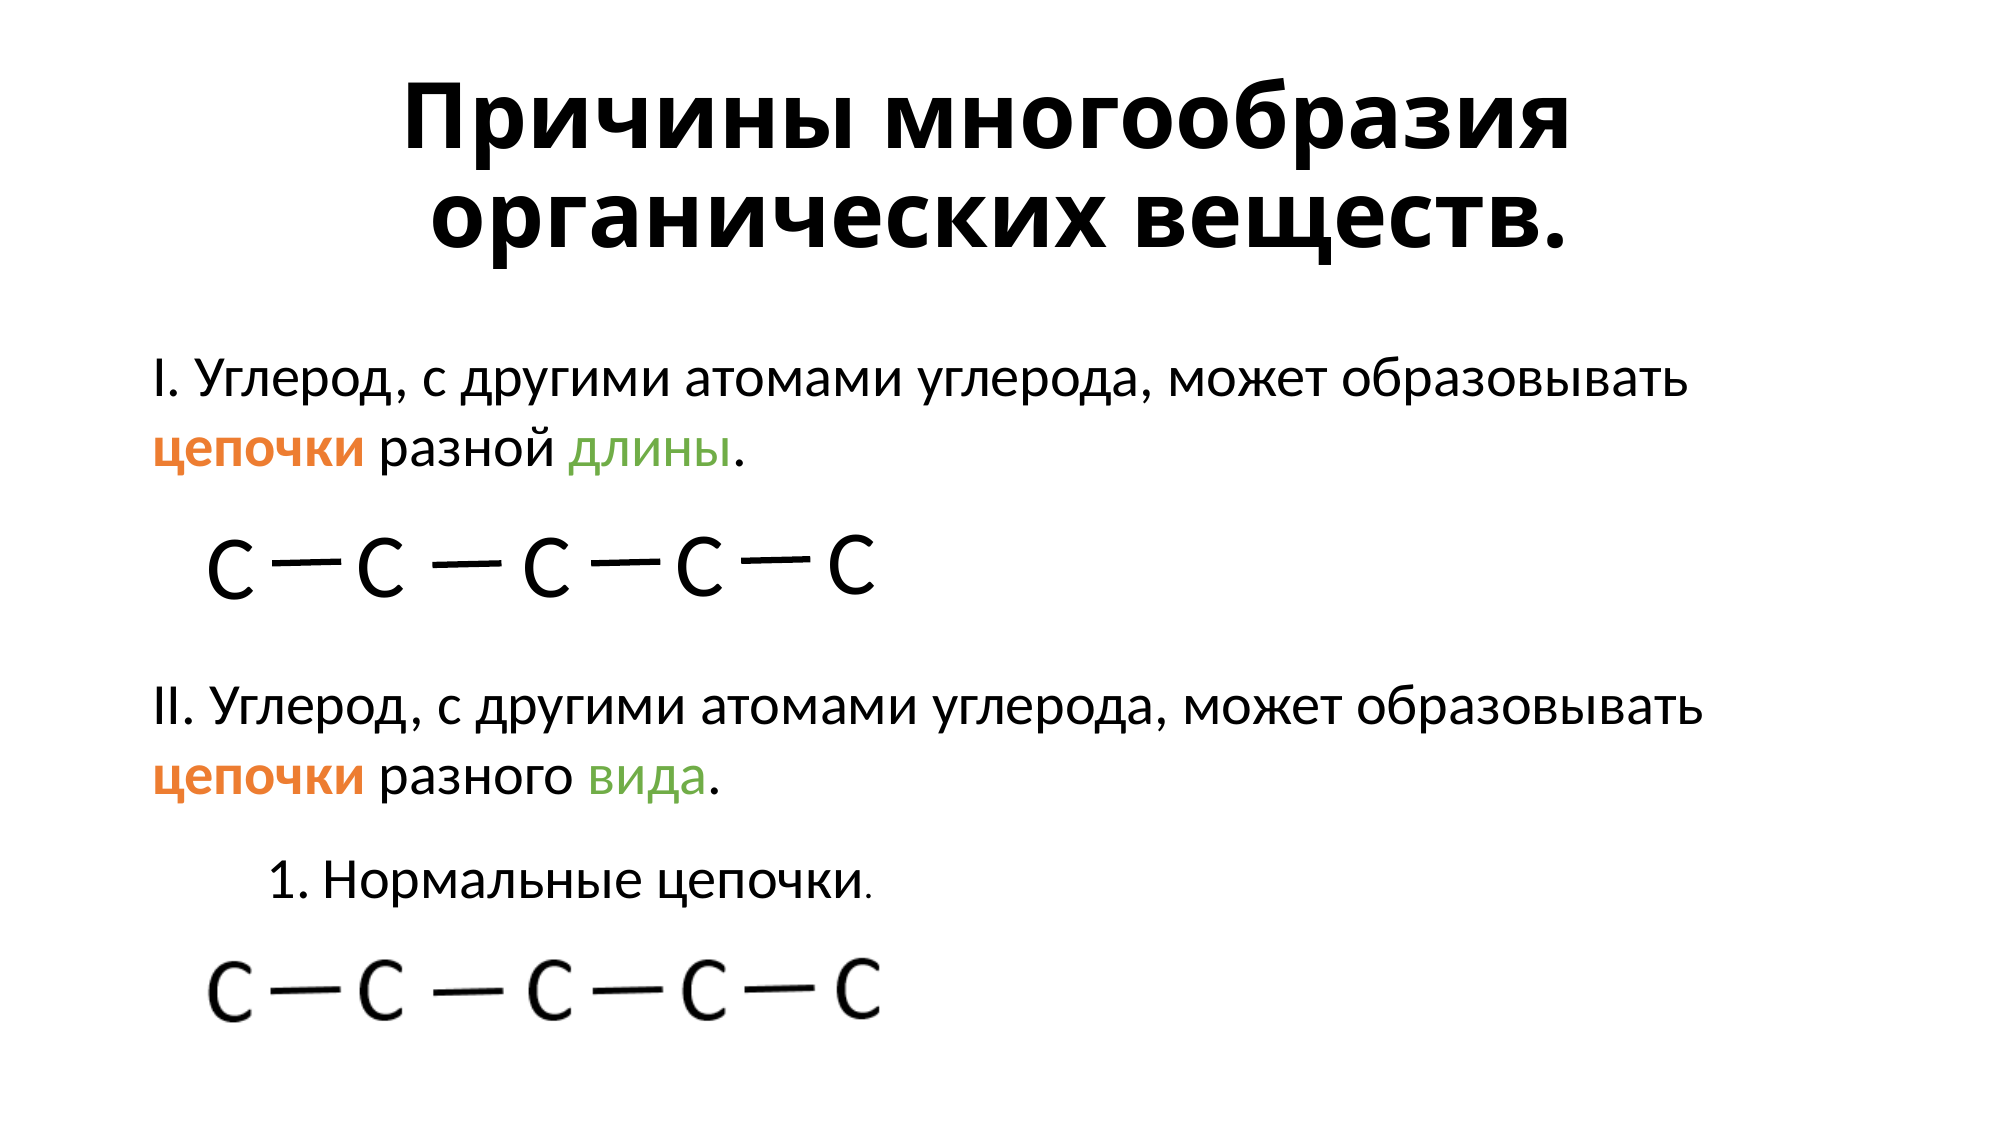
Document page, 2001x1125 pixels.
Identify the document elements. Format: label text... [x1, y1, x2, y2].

title Причины многообразия органических веществ. [137, 59, 1863, 278]
text_box С [191, 500, 283, 625]
picture [140, 930, 967, 1066]
text_box Нормальные цепочки. [251, 833, 931, 918]
text_box С [812, 496, 904, 621]
text_box II. Углерод, с другими атомами углерода, может образовывать цепочки разного вида. [137, 659, 1837, 859]
text_box С [507, 498, 600, 624]
text_box С [341, 498, 433, 624]
text_box С [660, 497, 752, 623]
text_box I. Углерод, с другими атомами углерода, может образовывать цепочки разной длины. [137, 330, 1863, 486]
